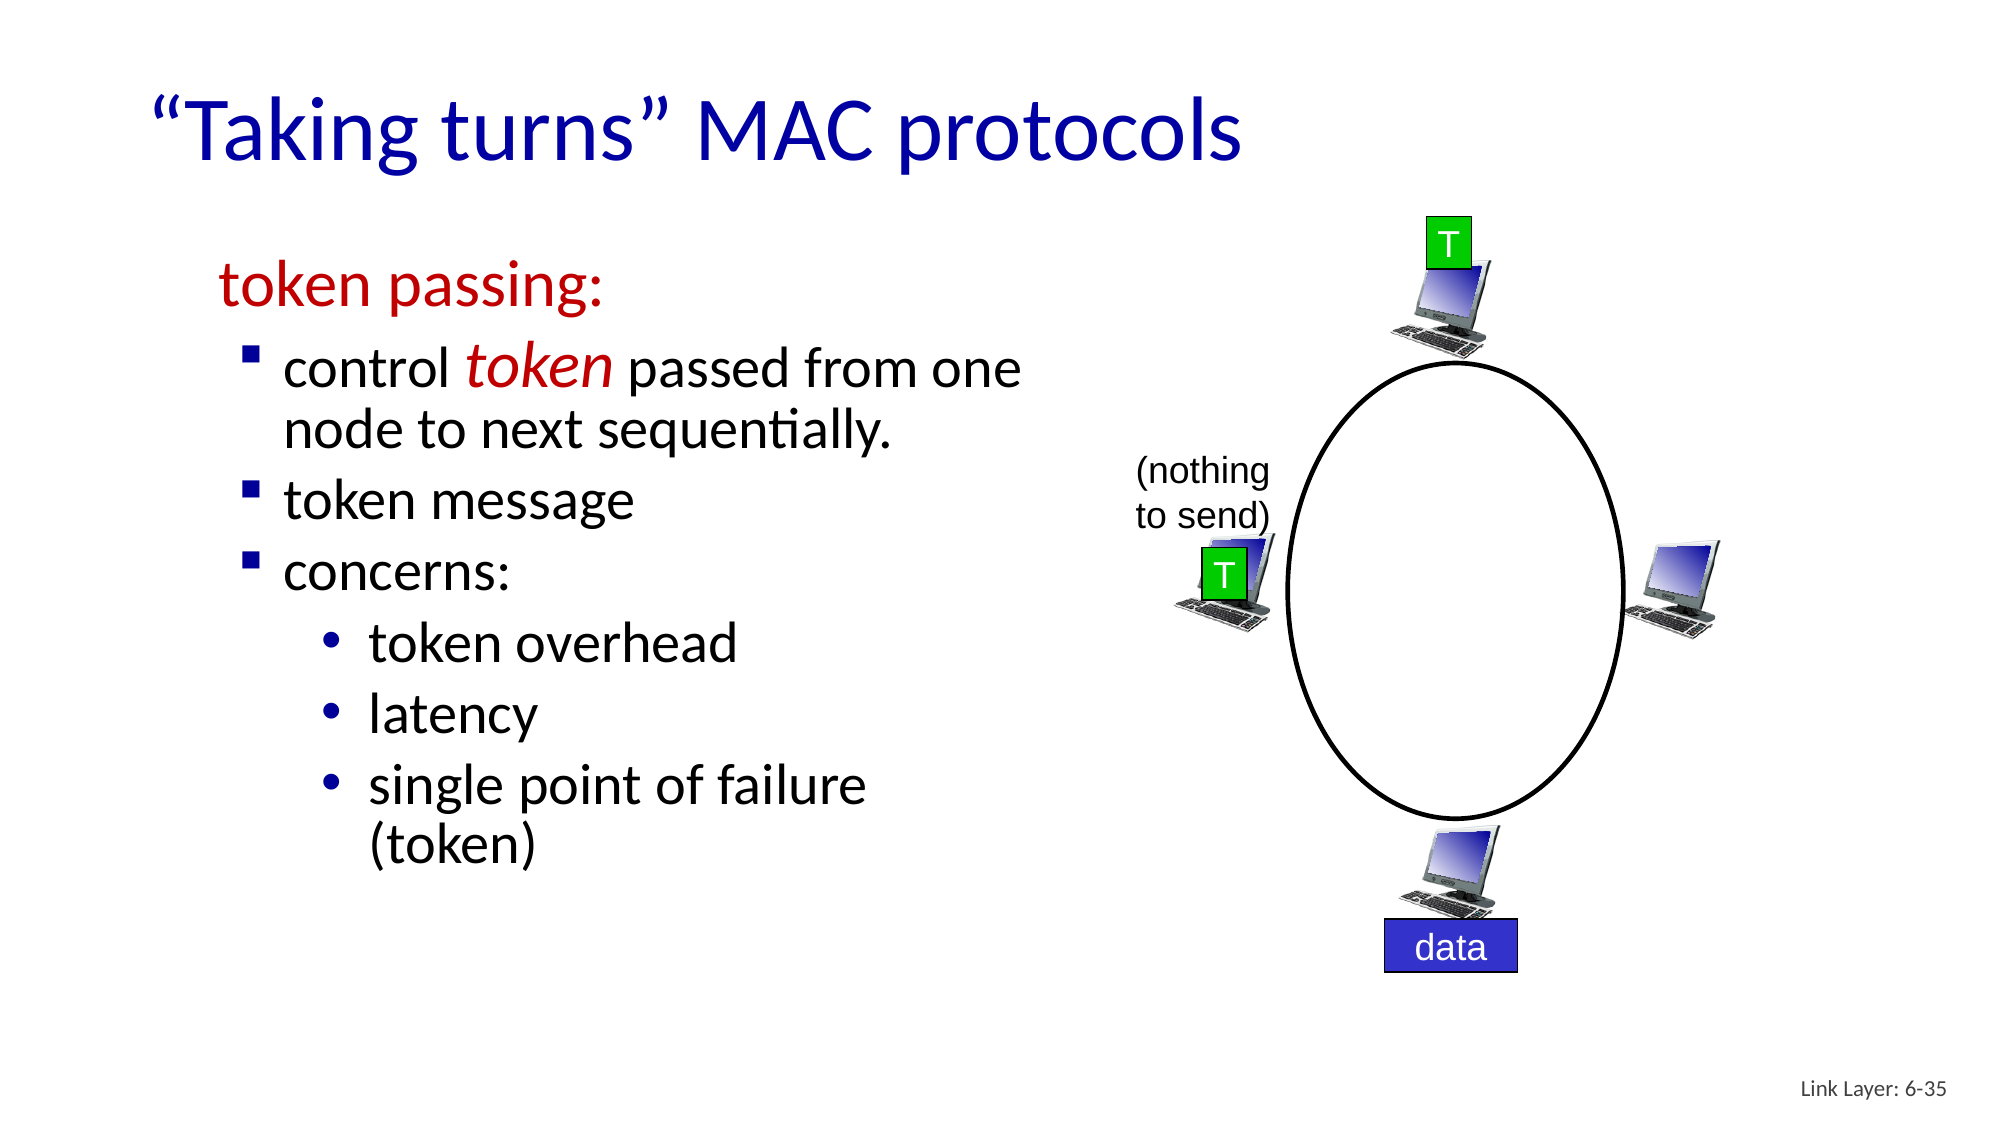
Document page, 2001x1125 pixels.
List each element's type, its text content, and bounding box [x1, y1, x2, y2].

text_box data [1384, 919, 1518, 972]
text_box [1373, 820, 1503, 933]
text_box (nothing to send) [1120, 438, 1286, 544]
slide_number Link Layer: 6-35 [1512, 1056, 1963, 1117]
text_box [1594, 535, 1723, 647]
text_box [1148, 528, 1278, 640]
text_box [1287, 367, 1619, 819]
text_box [1365, 255, 1494, 367]
text_box T [1426, 216, 1472, 255]
title “Taking turns” MAC protocols [131, 57, 1857, 205]
text_box token passing: control token passed from one node to next sequentially. token message concerns: token overhead latency single point of failure (token) [204, 244, 1057, 1007]
